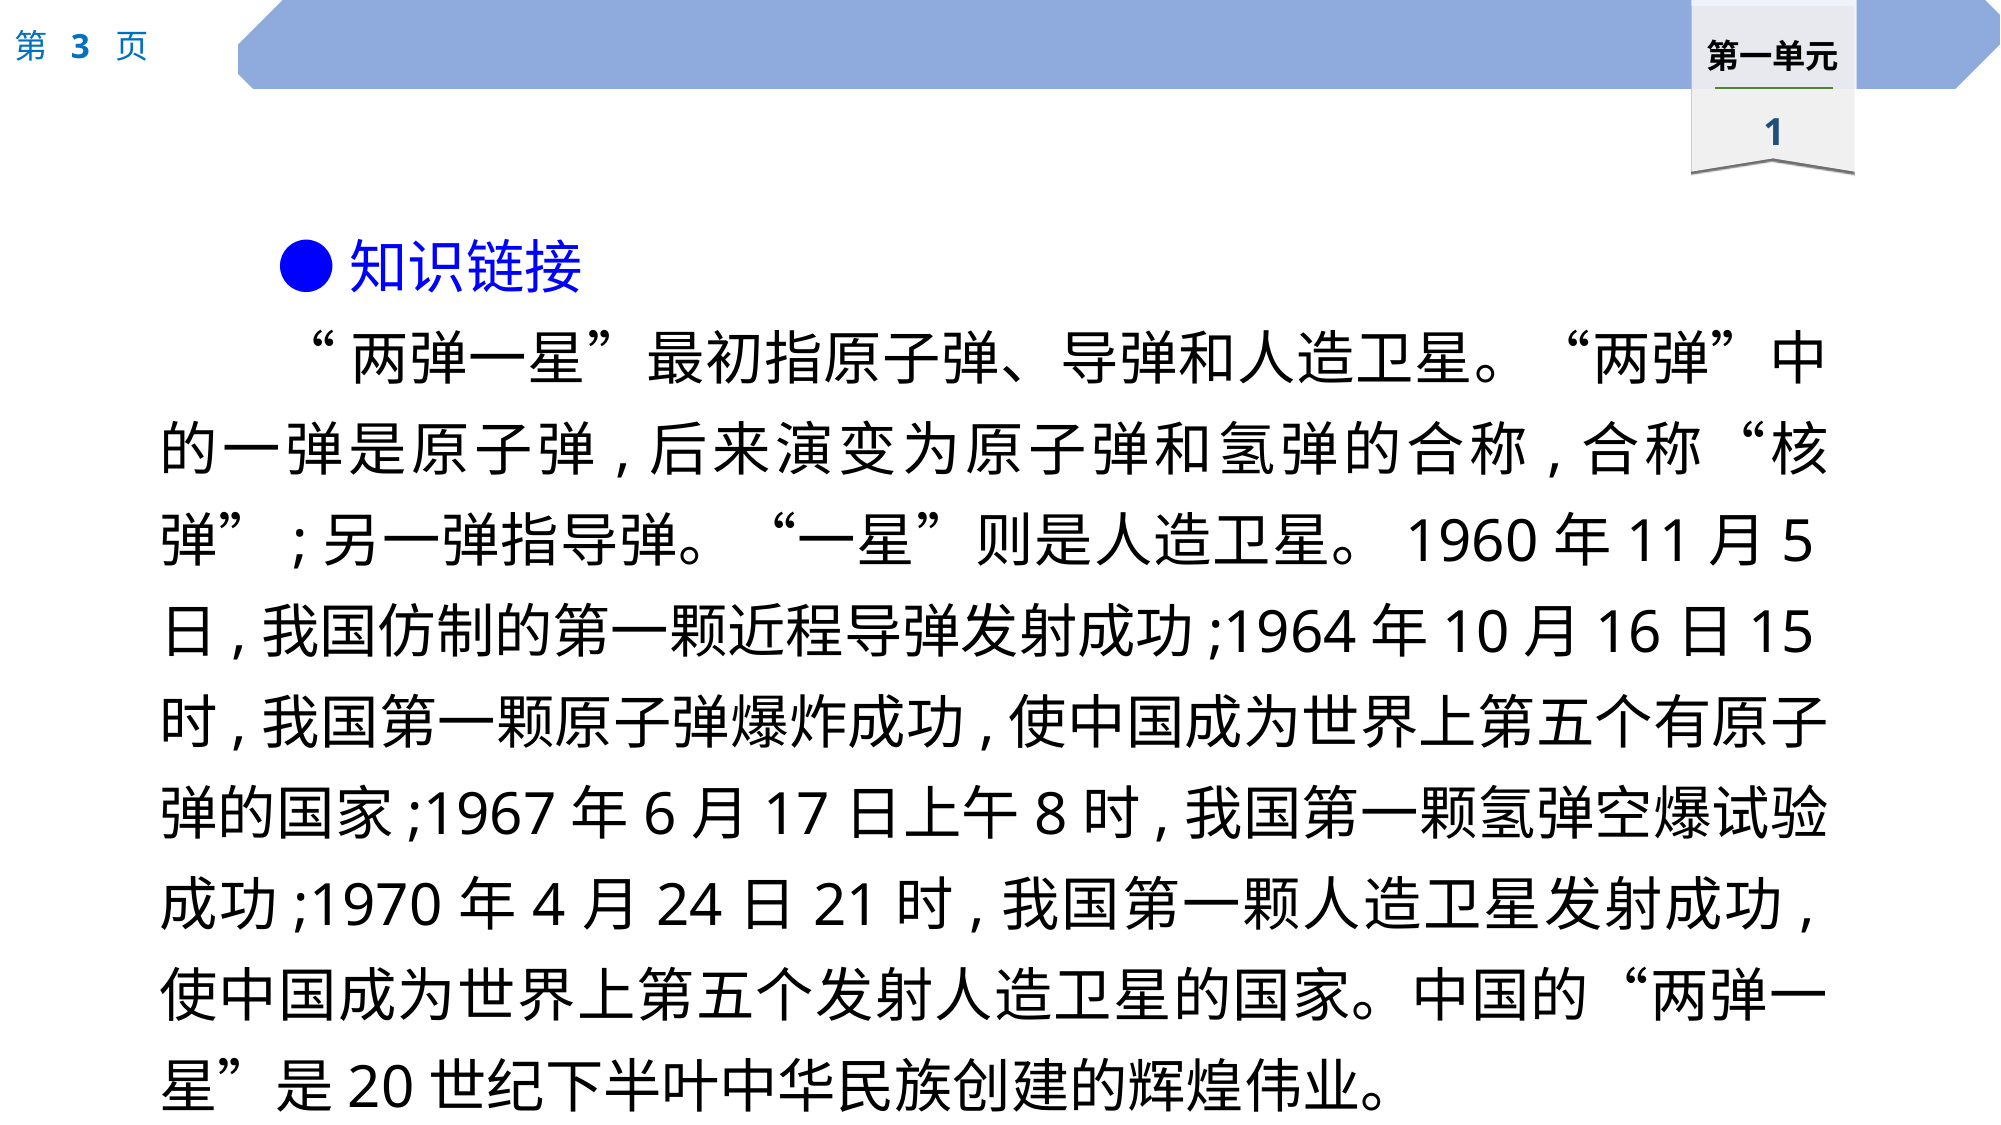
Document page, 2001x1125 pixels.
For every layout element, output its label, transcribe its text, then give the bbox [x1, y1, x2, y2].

list “两弹一星”最初指原子弹、导弹和人造卫星。“两弹”中的一弹是原子弹,后来演变为原子弹和氢弹的合称,合称“核弹”;另一弹指导弹。“一星”则是人造卫星。1960年11月5日,我国仿制的第一颗近程导弹发射成功;1964年10月16日15时,我国第一颗原子弹爆炸成功,使中国成为世界上第五个有原子弹的国家;1967年6月17日上午8时,我国第一颗氢弹空爆试验成功;1970年4月24日21时,我国第一颗人造卫星发射成功,使中国成为世界上第五个发射人造卫星的国家。中国的“两弹一星”是20世纪下半叶中华民族创建的辉煌伟业。 [144, 292, 1844, 598]
list ●知识链接 [144, 187, 1844, 292]
